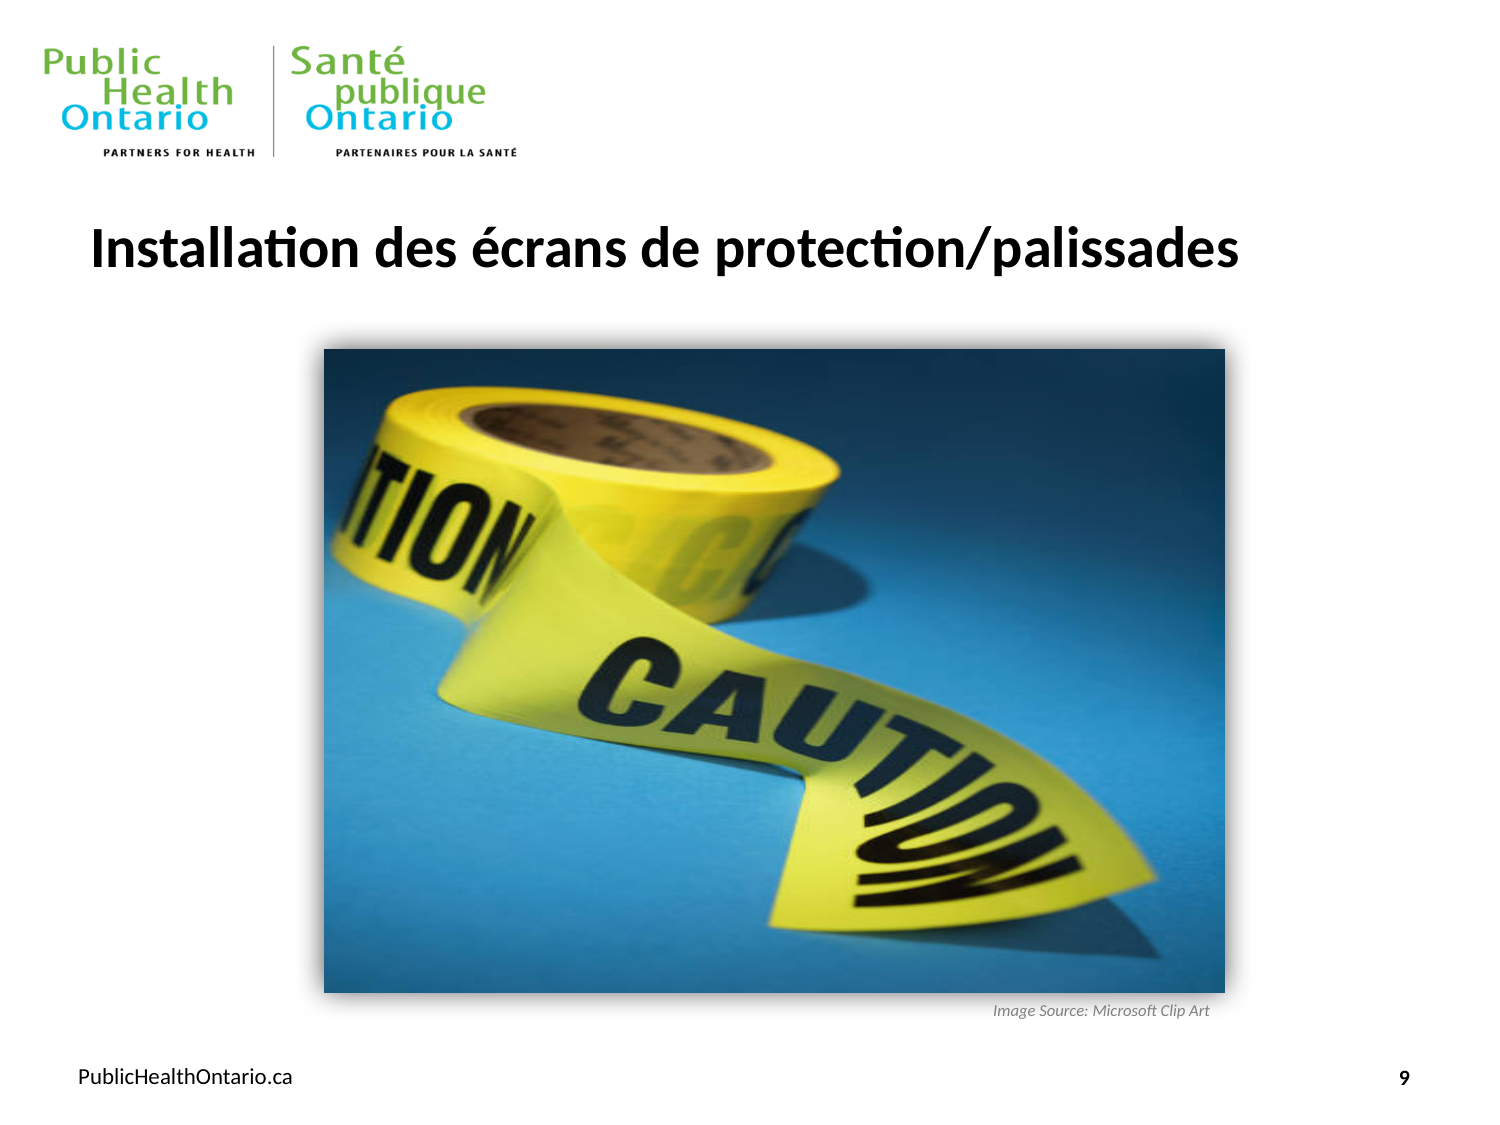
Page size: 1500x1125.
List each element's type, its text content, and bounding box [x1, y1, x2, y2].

picture [37, 37, 525, 165]
slide_number 9 [1287, 1057, 1425, 1096]
picture [324, 349, 1226, 993]
title Installation des écrans de protection/palissades [75, 187, 1425, 300]
text_box Image Source: Microsoft Clip Art [875, 997, 1225, 1027]
